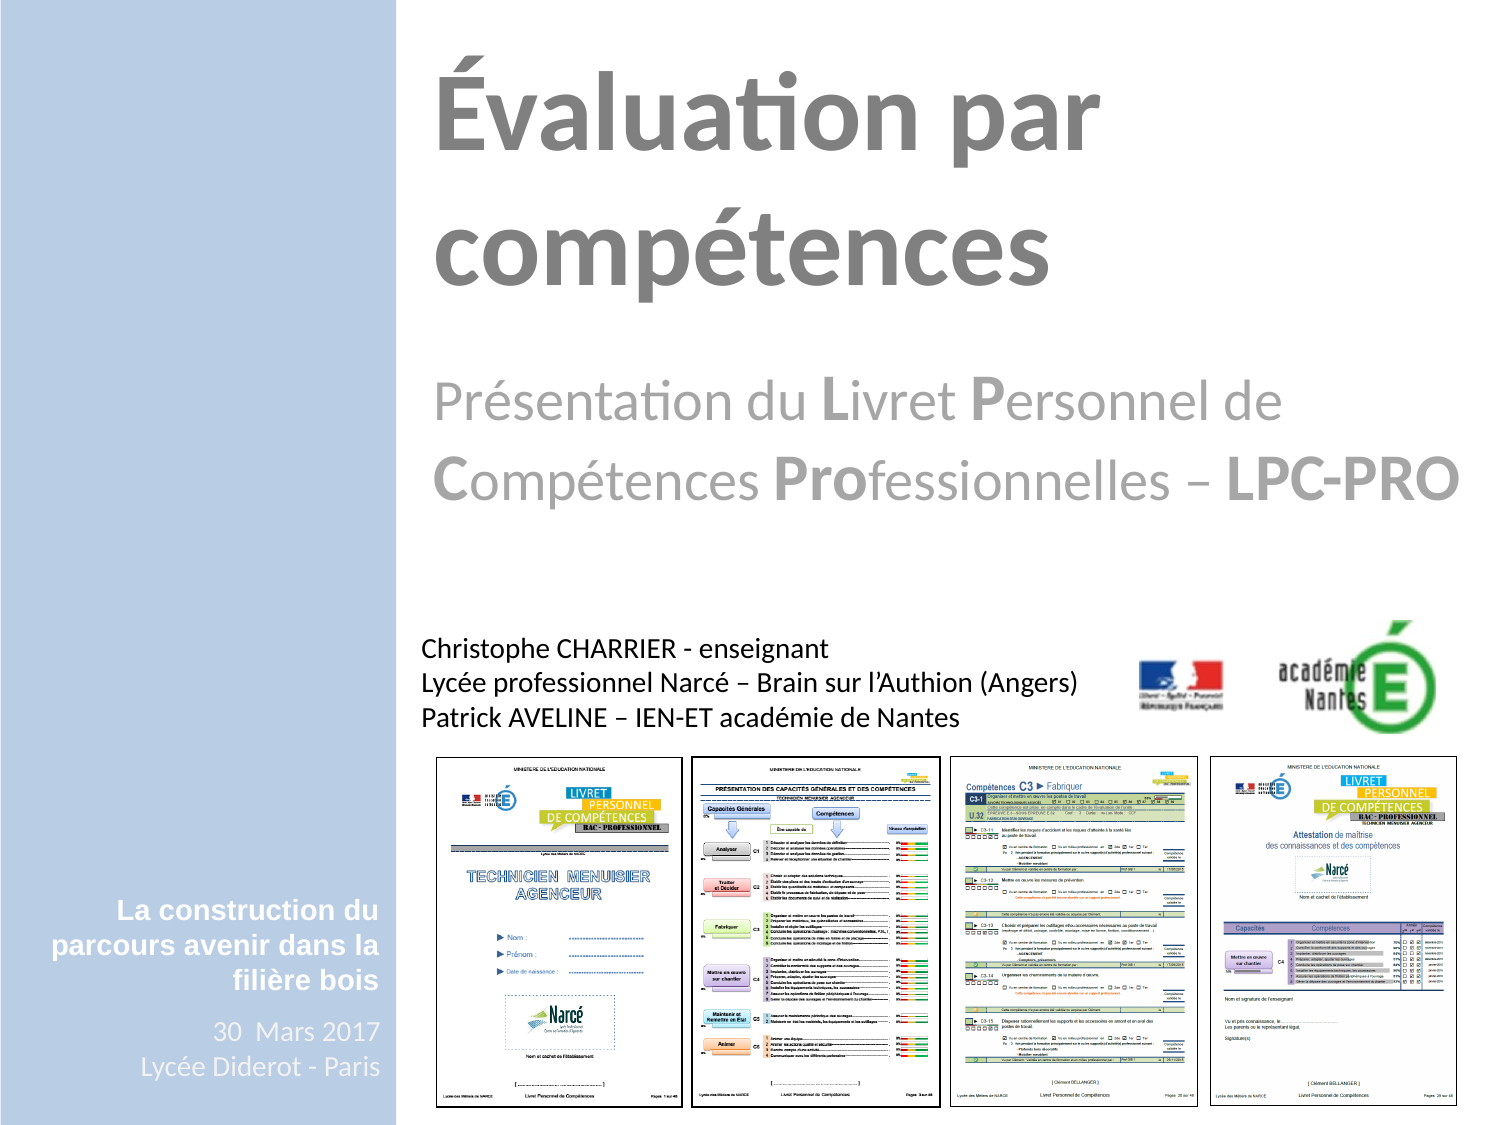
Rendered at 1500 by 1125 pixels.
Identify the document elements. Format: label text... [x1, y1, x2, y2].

picture [950, 756, 1199, 1107]
picture [1139, 620, 1436, 734]
text_box 30 Mars 2017 Lycée Diderot - Paris [0, 1005, 396, 1090]
picture [1210, 755, 1457, 1107]
text_box La construction du parcours avenir dans la filière bois [0, 884, 395, 1004]
text_box Évaluation par compétences Présentation du Livret Personnel de Compétences Professionnelles – LPC-PRO [419, 30, 1483, 521]
picture [437, 758, 682, 1107]
text_box Christophe CHARRIER - enseignant Lycée professionnel Narcé – Brain sur l’Authion (Angers) Patrick AVELINE – IEN-ET académie de Nantes [406, 621, 1138, 742]
picture [692, 757, 940, 1107]
text_box [0, 0, 398, 1125]
